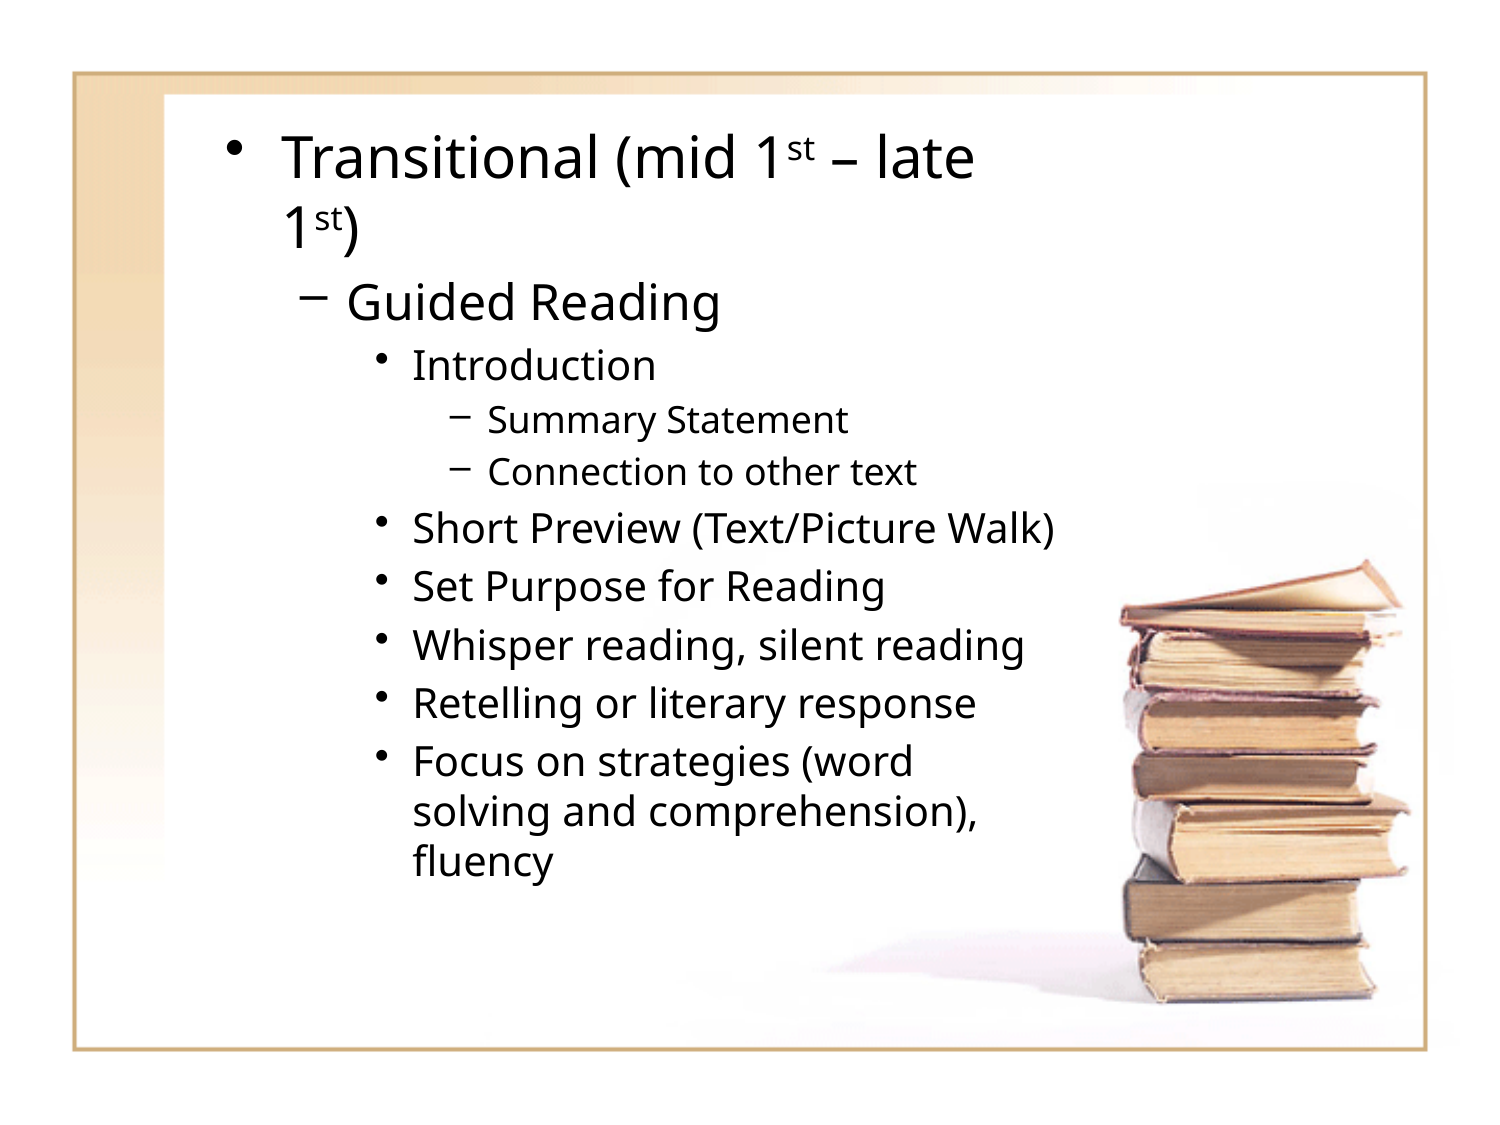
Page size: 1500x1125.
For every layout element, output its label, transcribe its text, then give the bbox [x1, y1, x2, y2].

list Transitional (mid 1st – late 1st) Guided Reading Introduction Summary Statement Connection to other text Short Preview (Text/Picture Walk) Set Purpose for Reading Whisper reading, silent reading Retelling or literary response Focus on strategies (word solving and comprehension), fluency [209, 112, 1073, 1006]
picture [0, 0, 1500, 1125]
